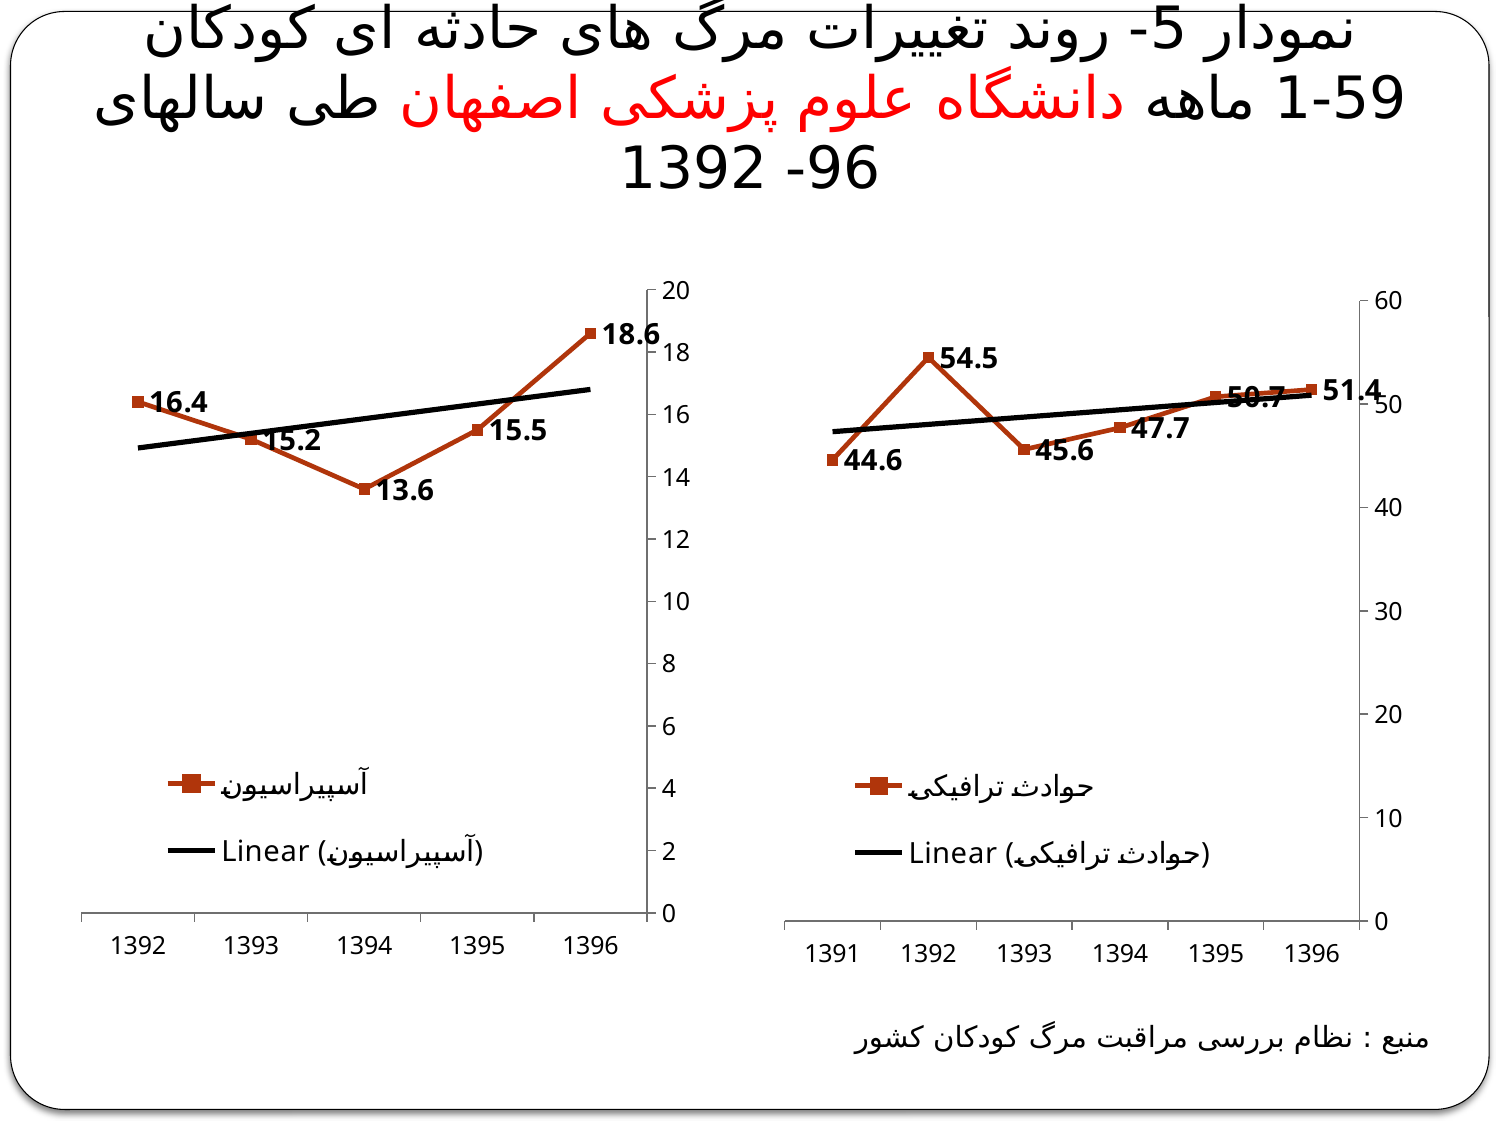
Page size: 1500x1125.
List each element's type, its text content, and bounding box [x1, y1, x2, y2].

chart [59, 262, 724, 1006]
title نمودار 5- روند تغییرات مرگ های حادثه ای کودکان 59-1 ماهه دانشگاه علوم پزشکی اصفهان طی سالهای 96- 1392 [75, 0, 1425, 216]
text_box منبع : نظام بررسی مراقبت مرگ کودکان کشور [832, 1011, 1454, 1061]
chart [762, 262, 1426, 1006]
